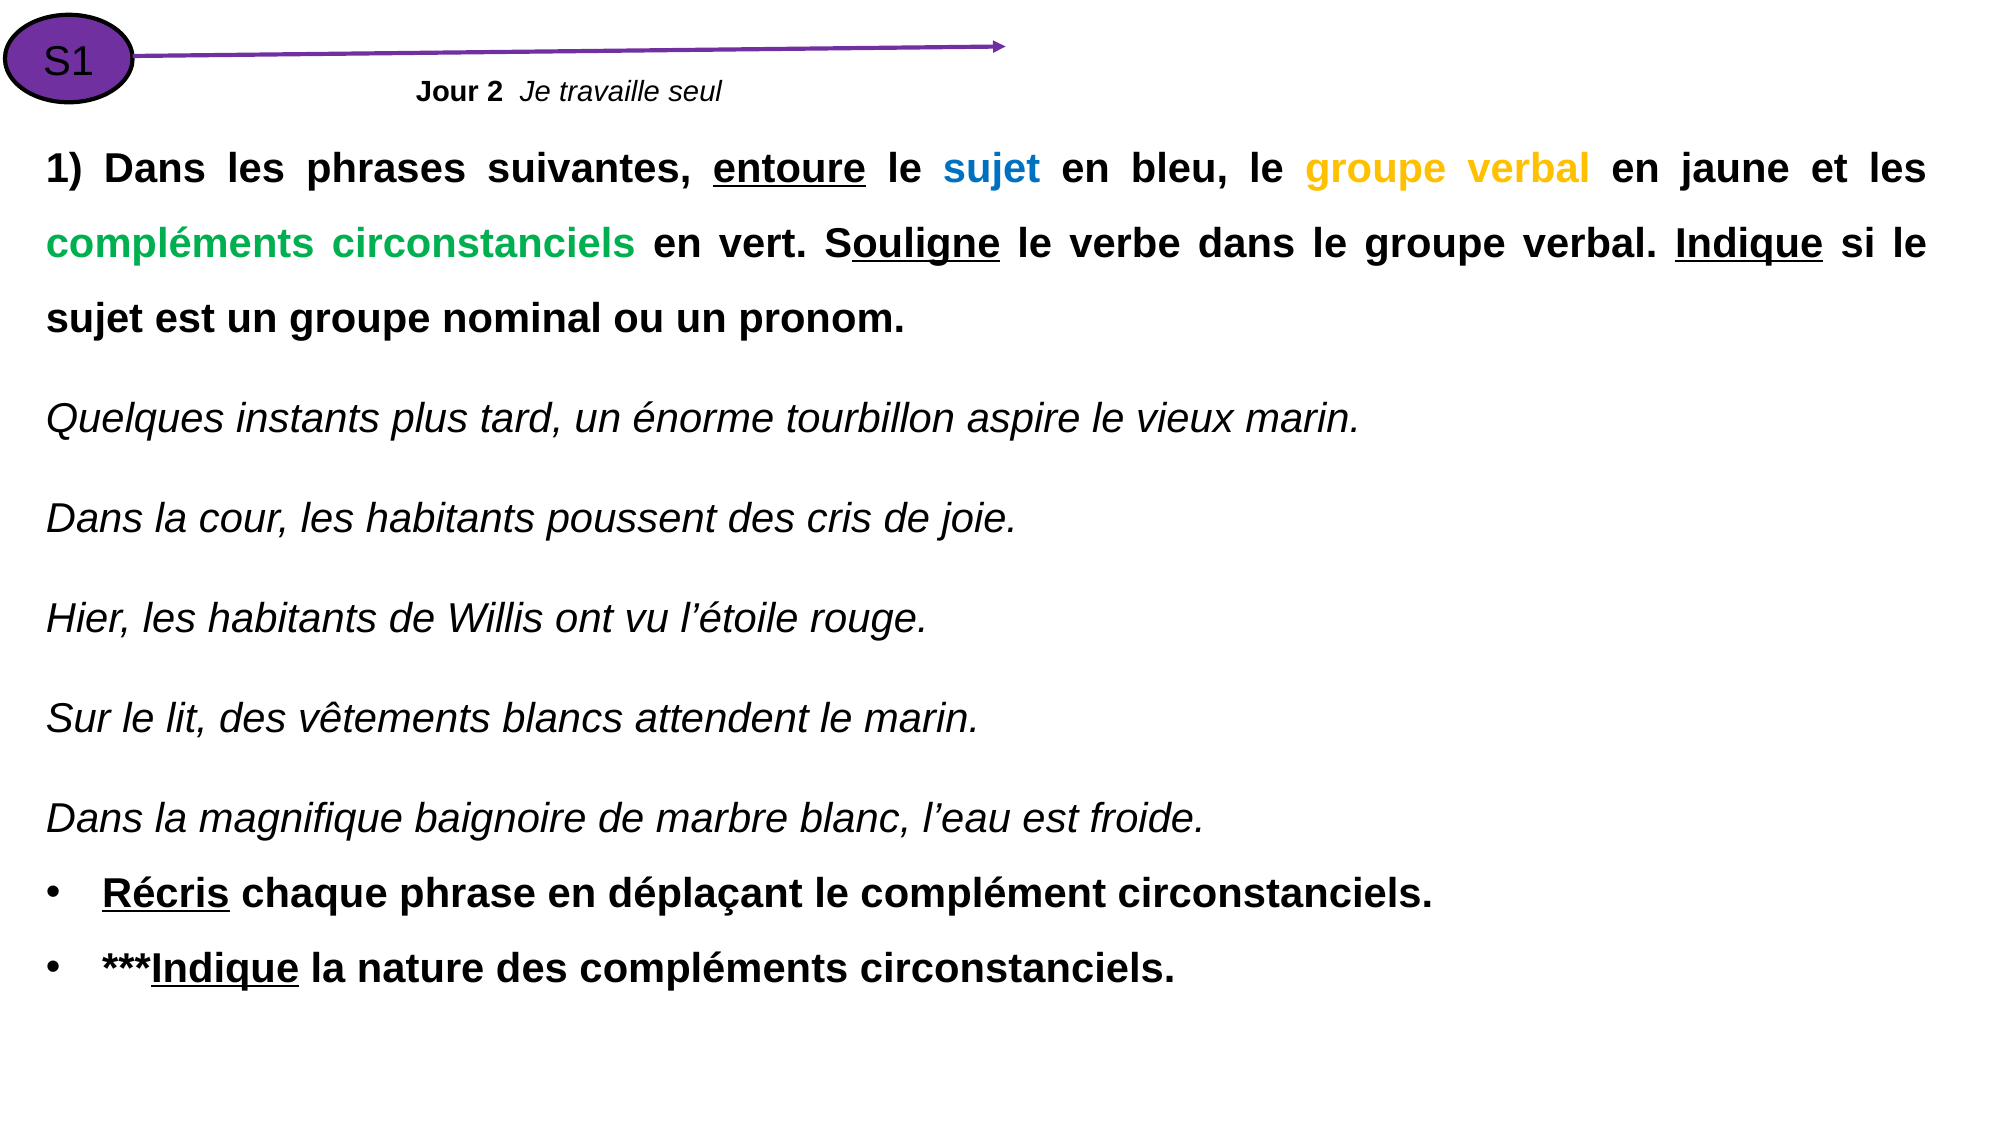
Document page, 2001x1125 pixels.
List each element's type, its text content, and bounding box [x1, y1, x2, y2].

text_box S1 [4, 14, 133, 103]
text_box 1) Dans les phrases suivantes, entoure le sujet en bleu, le groupe verbal en jaune et les compléments circonstanciels en vert. Souligne le verbe dans le groupe verbal. Indique si le sujet est un groupe nominal ou un pronom. Quelques instants plus tard, un énorme tourbillon aspire le vieux marin. Dans la cour, les habitants poussent des cris de joie. Hier, les habitants de Willis ont vu l’étoile rouge. Sur le lit, des vêtements blancs attendent le marin. Dans la magnifique baignoire de marbre blanc, l’eau est froide. Récris chaque phrase en déplaçant le complément circonstanciels. ***Indique la nature des compléments circonstanciels. [39, 109, 1934, 1085]
text_box Jour 2 Je travaille seul [132, 66, 1006, 109]
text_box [132, 46, 1006, 56]
